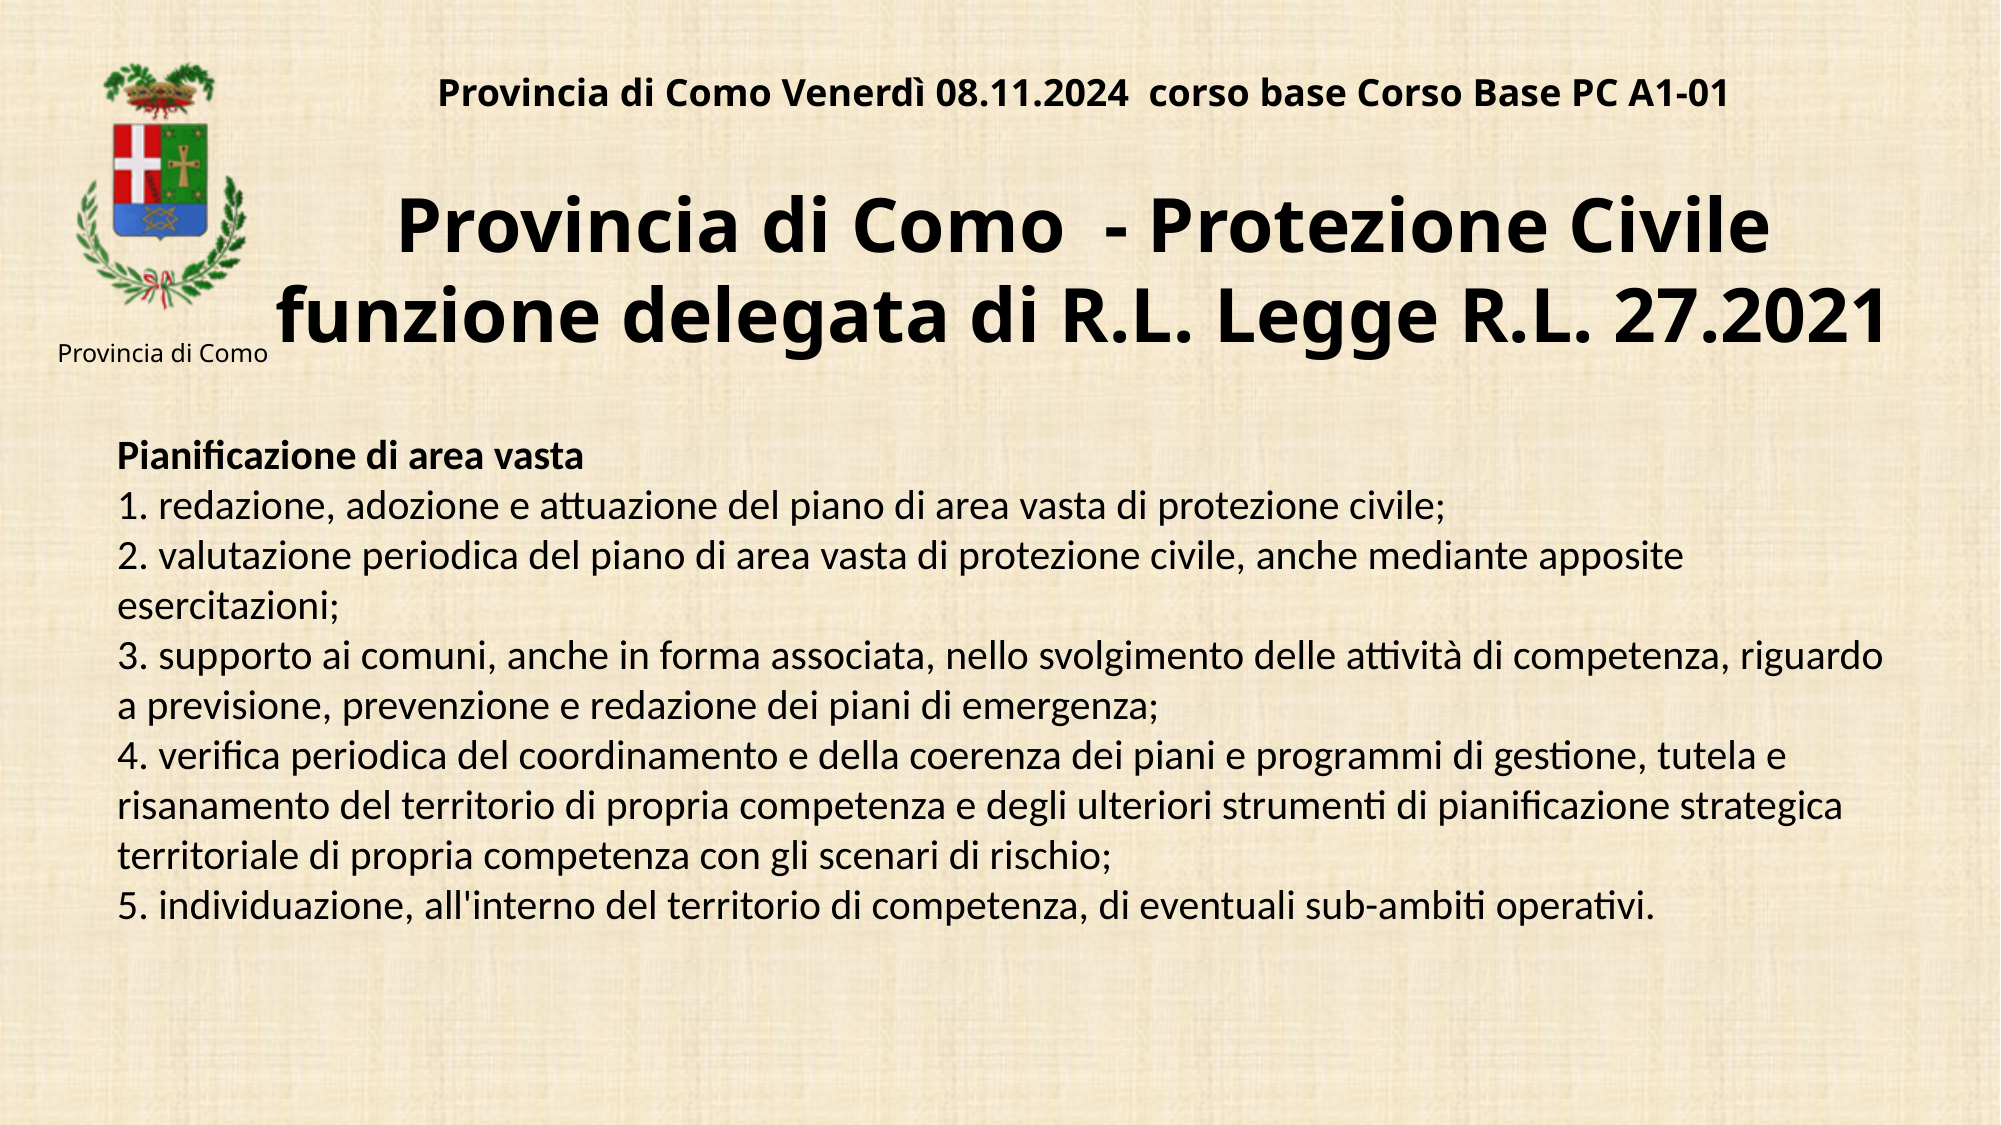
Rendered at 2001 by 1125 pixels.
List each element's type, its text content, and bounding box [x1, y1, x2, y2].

text_box Pianificazione di area vasta 1. redazione, adozione e attuazione del piano di area vasta di protezione civile; 2. valutazione periodica del piano di area vasta di protezione civile, anche mediante apposite esercitazioni; 3. supporto ai comuni, anche in forma associata, nello svolgimento delle attività di competenza, riguardo a previsione, prevenzione e redazione dei piani di emergenza; 4. verifica periodica del coordinamento e della coerenza dei piani e programmi di gestione, tutela e risanamento del territorio di propria competenza e degli ulteriori strumenti di pianificazione strategica territoriale di propria competenza con gli scenari di rischio; 5. individuazione, all'interno del territorio di competenza, di eventuali sub-ambiti operativi. [102, 420, 1913, 936]
text_box Provincia di Como [39, 329, 288, 375]
text_box Provincia di Como - Protezione Civile funzione delegata di R.L. Legge R.L. 27.2021 [257, 170, 1913, 366]
text_box Provincia di Como Venerdì 08.11.2024 corso base Corso Base PC A1-01 [413, 61, 1756, 170]
picture [36, 61, 288, 313]
